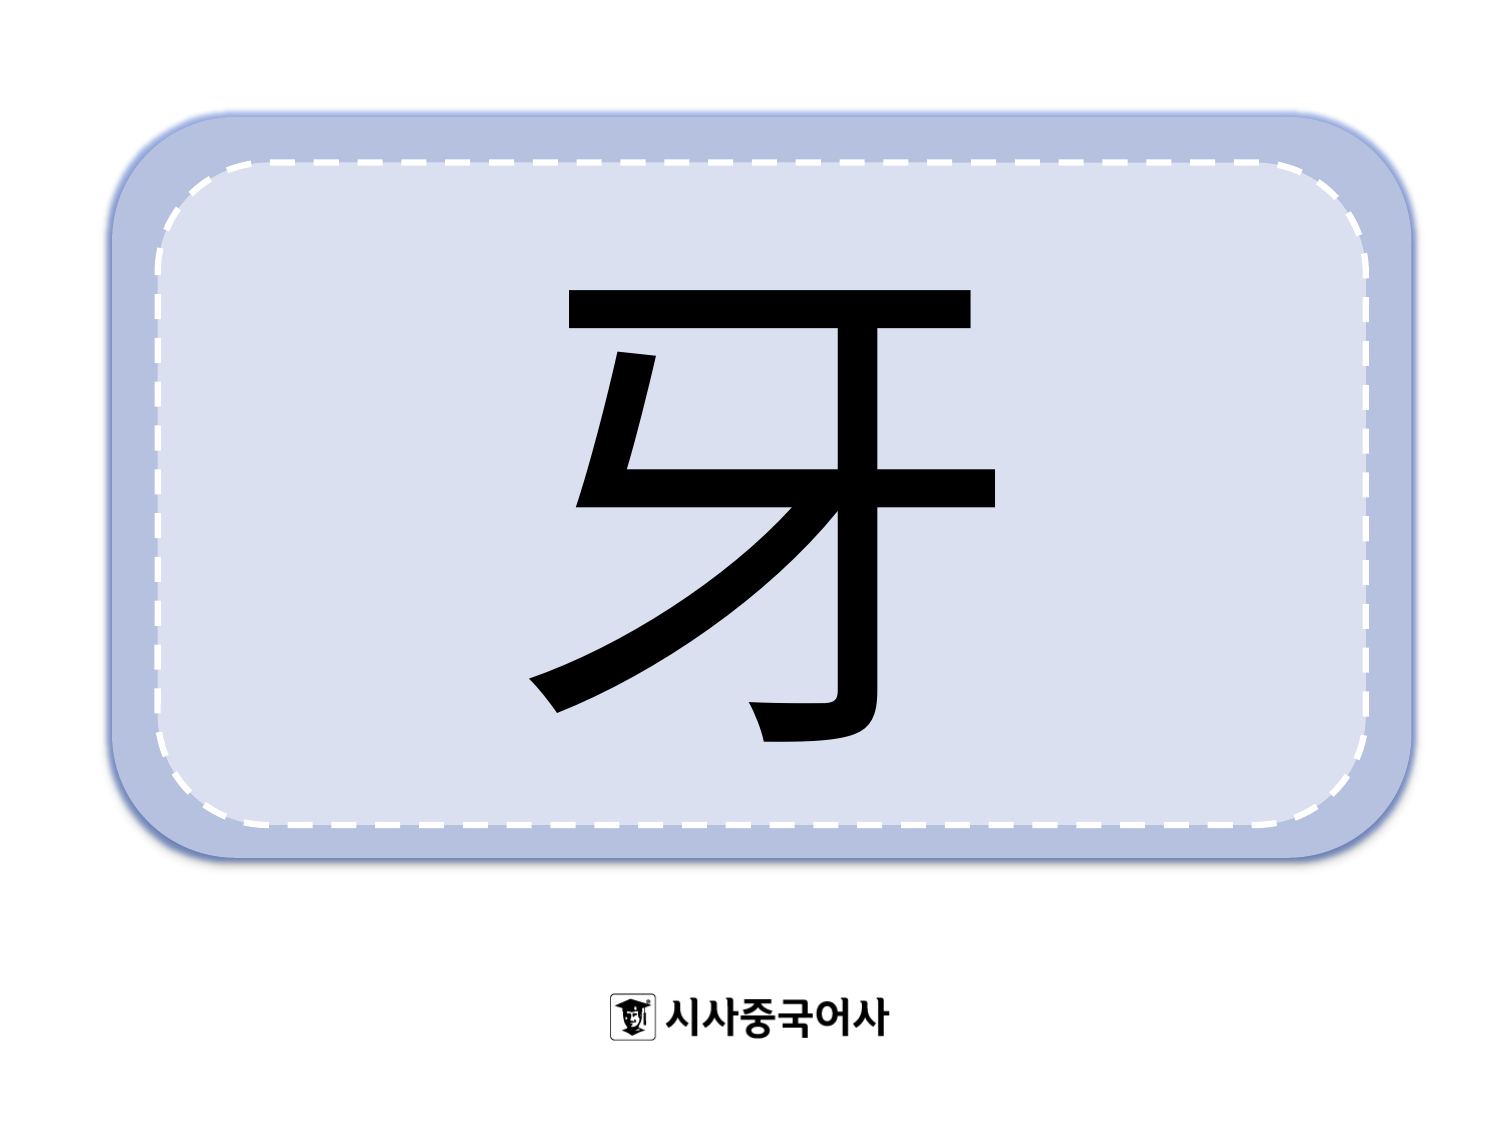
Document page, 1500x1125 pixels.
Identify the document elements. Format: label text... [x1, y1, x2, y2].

text_box 牙 [162, 160, 1371, 824]
picture [602, 987, 898, 1047]
